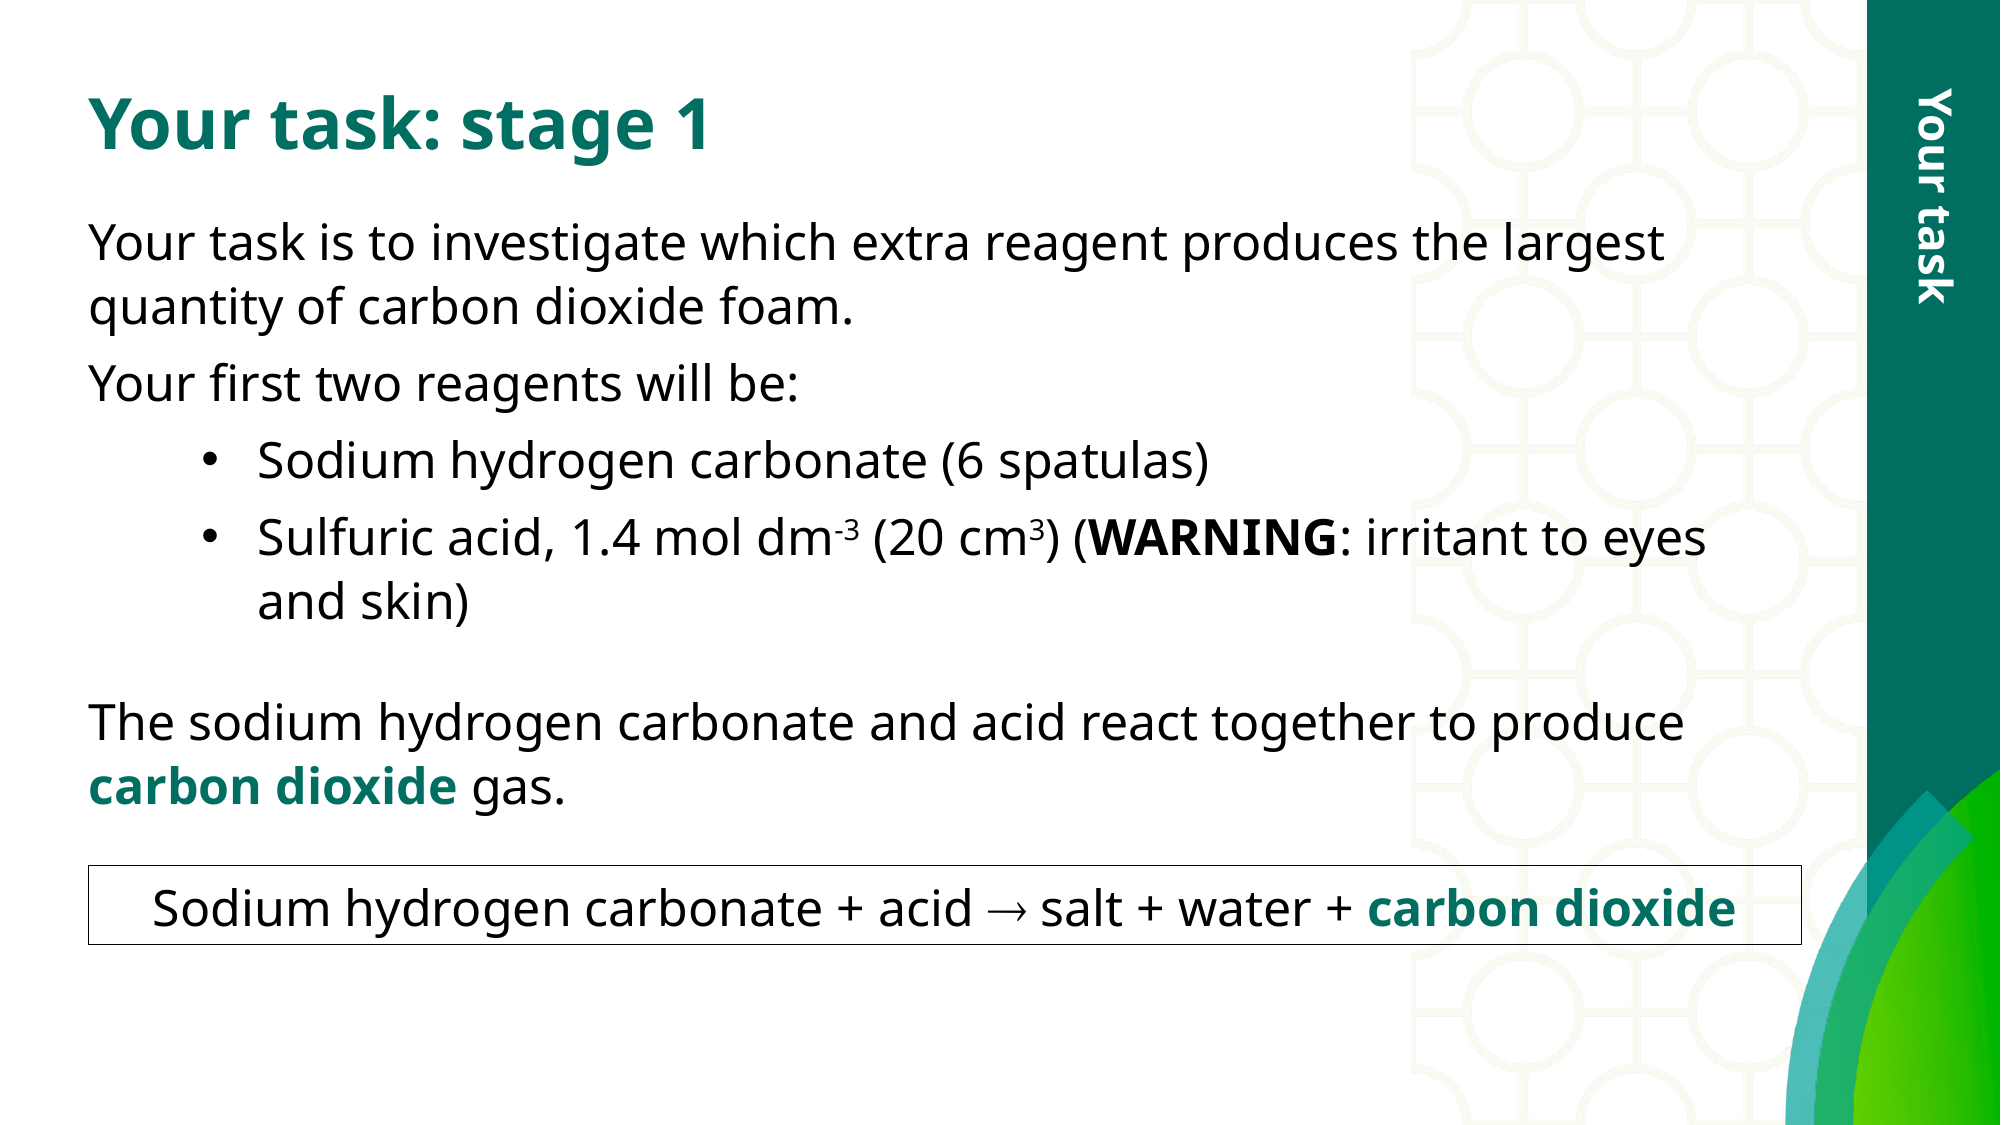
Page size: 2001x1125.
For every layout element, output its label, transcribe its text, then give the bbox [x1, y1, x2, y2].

text_box Sodium hydrogen carbonate + acid  salt + water + carbon dioxide [88, 865, 1802, 944]
picture [1411, 0, 2001, 1125]
text_box Your task [1867, 88, 2000, 768]
title Your task: stage 1 [88, 88, 1743, 161]
list Your task is to investigate which extra reagent produces the largest quantity of carbon dioxide foam. Your first two reagents will be: Sodium hydrogen carbonate (6 spatulas) Sulfuric acid, 1.4 mol dm-3 (20 cm3) (WARNING: irritant to eyes and skin) The sodium hydrogen carbonate and acid react together to produce carbon dioxide gas. [88, 206, 1802, 848]
